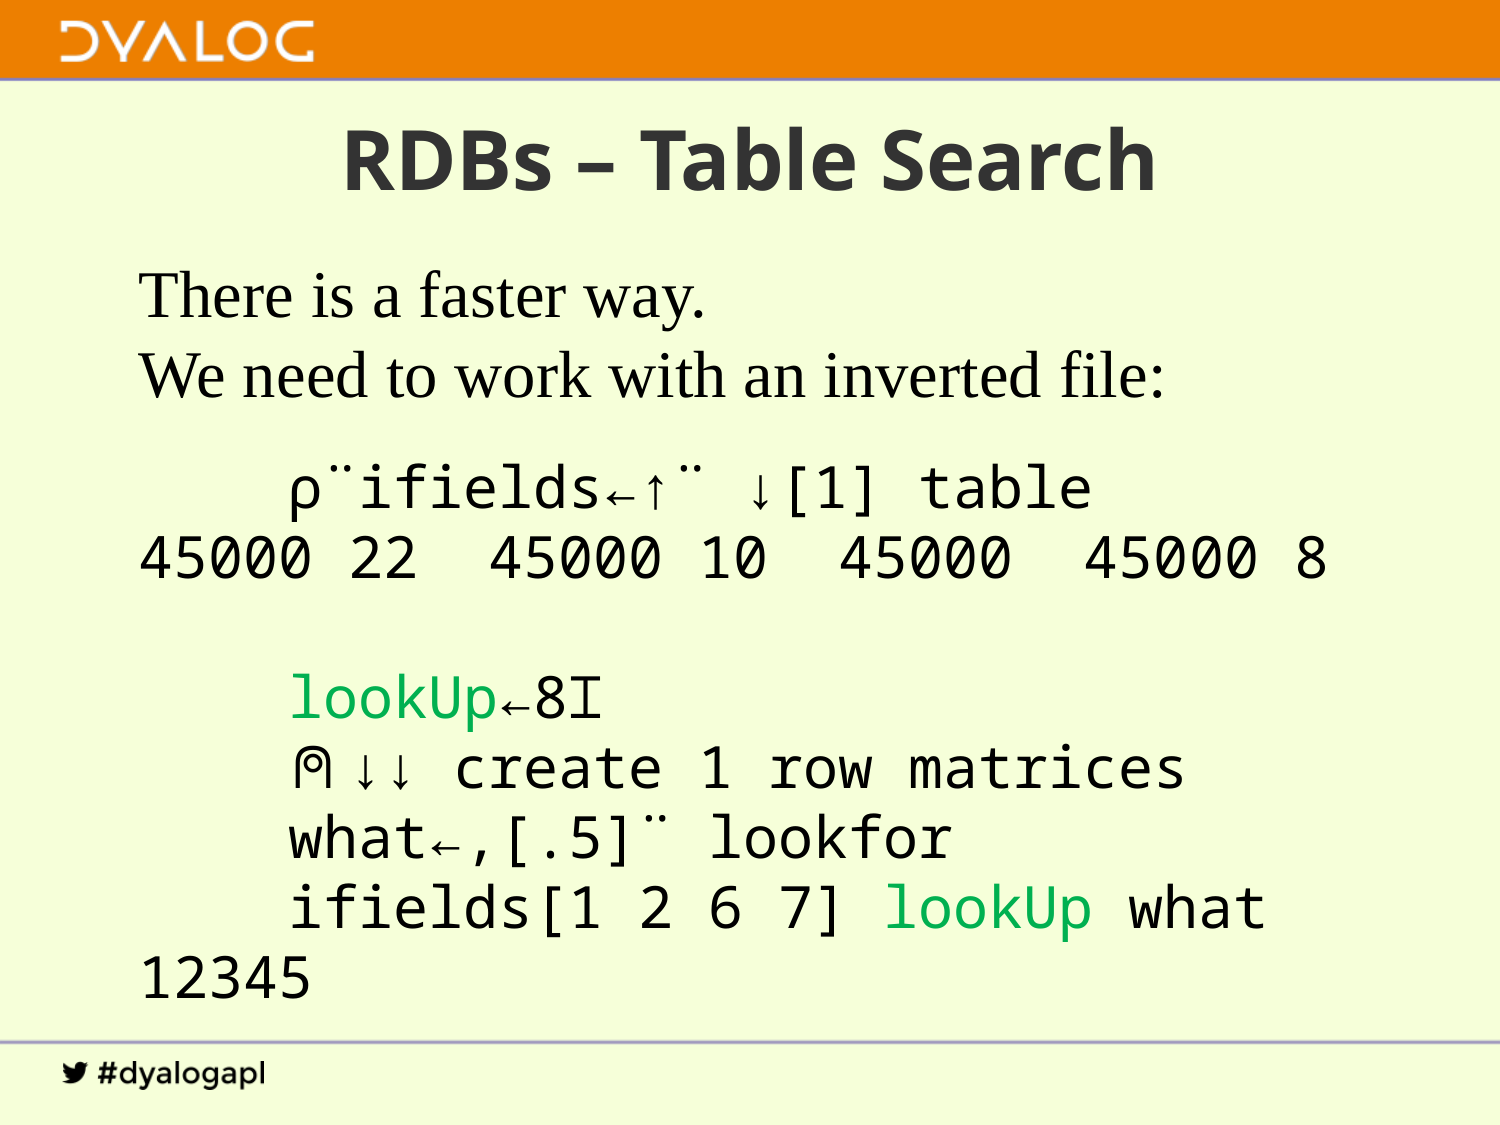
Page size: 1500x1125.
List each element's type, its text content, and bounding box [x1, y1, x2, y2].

picture [0, 0, 1500, 1125]
text_box There is a faster way. We need to work with an inverted file: ⍴¨ifields←↑¨ ↓[1] table 45000 22 45000 10 45000 45000 8 lookUp←8⌶ ⍝↓↓ create 1 row matrices what←,[.5]¨ lookfor ifields[1 2 6 7] lookUp what 12345 [123, 243, 1365, 1098]
title RDBs – Table Search [112, 99, 1388, 288]
